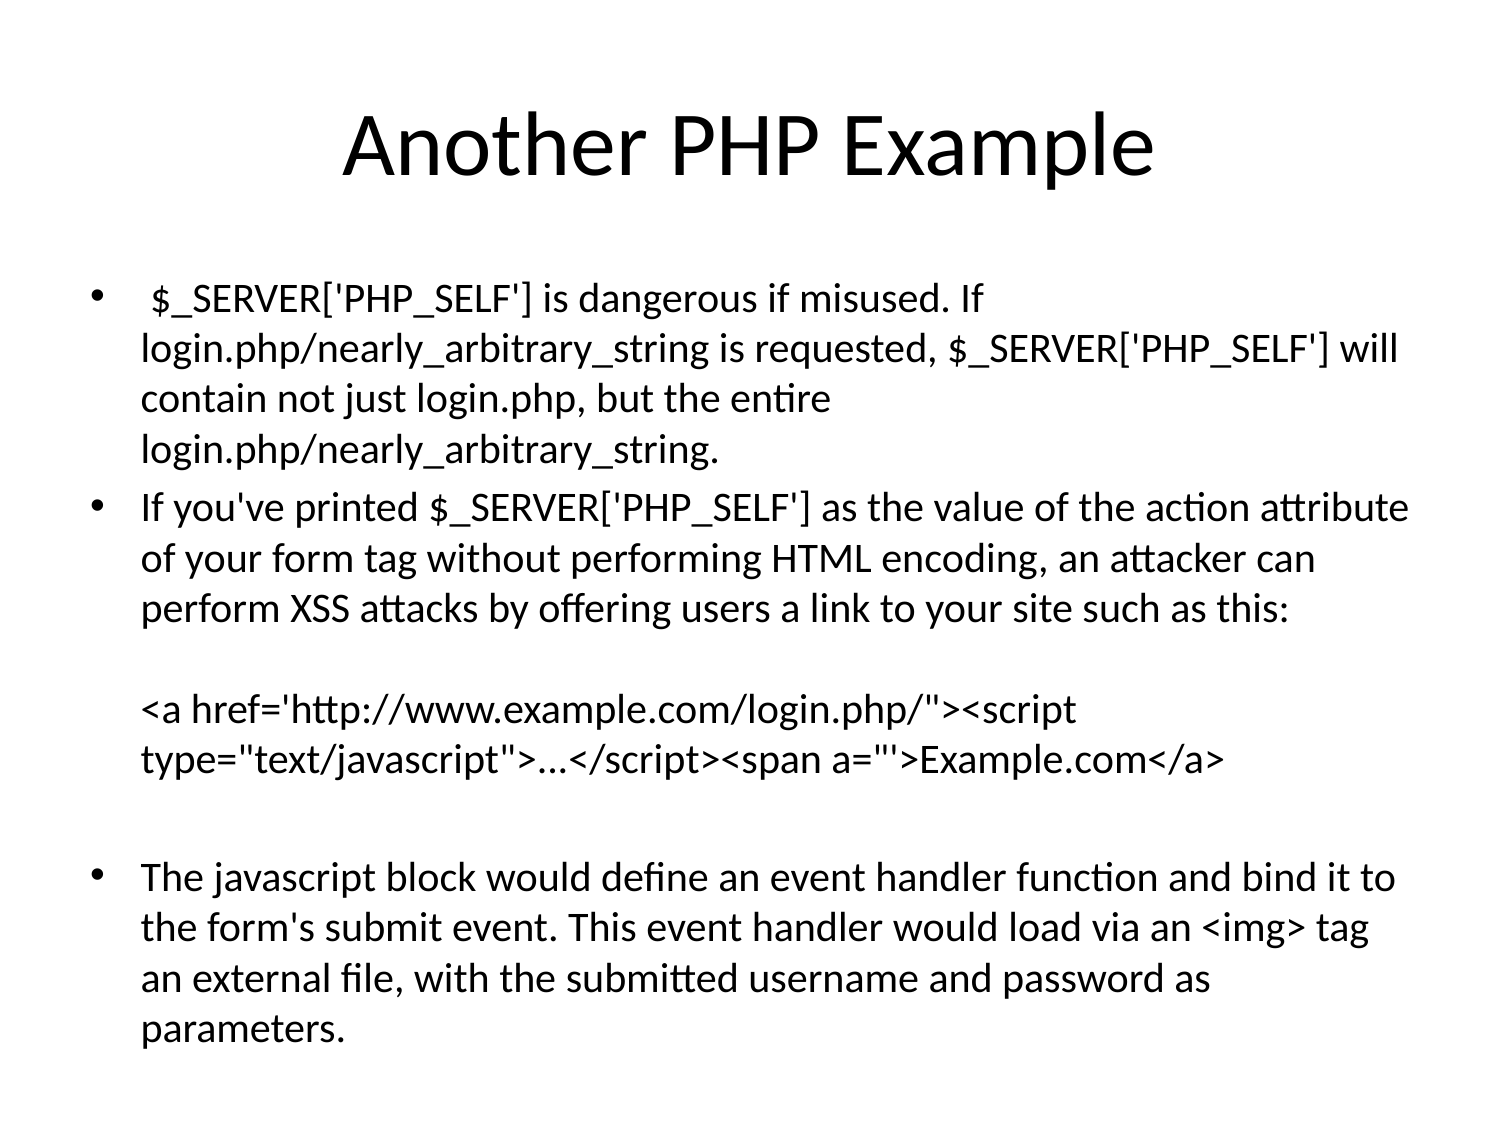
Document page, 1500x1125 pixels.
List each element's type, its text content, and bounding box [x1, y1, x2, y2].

title Another PHP Example [75, 45, 1425, 233]
list $_SERVER['PHP_SELF'] is dangerous if misused. If login.php/nearly_arbitrary_string is requested, $_SERVER['PHP_SELF'] will contain not just login.php, but the entire login.php/nearly_arbitrary_string. If you've printed $_SERVER['PHP_SELF'] as the value of the action attribute of your form tag without performing HTML encoding, an attacker can perform XSS attacks by offering users a link to your site such as this: <a href='http://www.example.com/login.php/"><script type="text/javascript">...</script><span a="'>Example.com</a> The javascript block would define an event handler function and bind it to the form's submit event. This event handler would load via an <img> tag an external file, with the submitted username and password as parameters. [75, 262, 1425, 1063]
